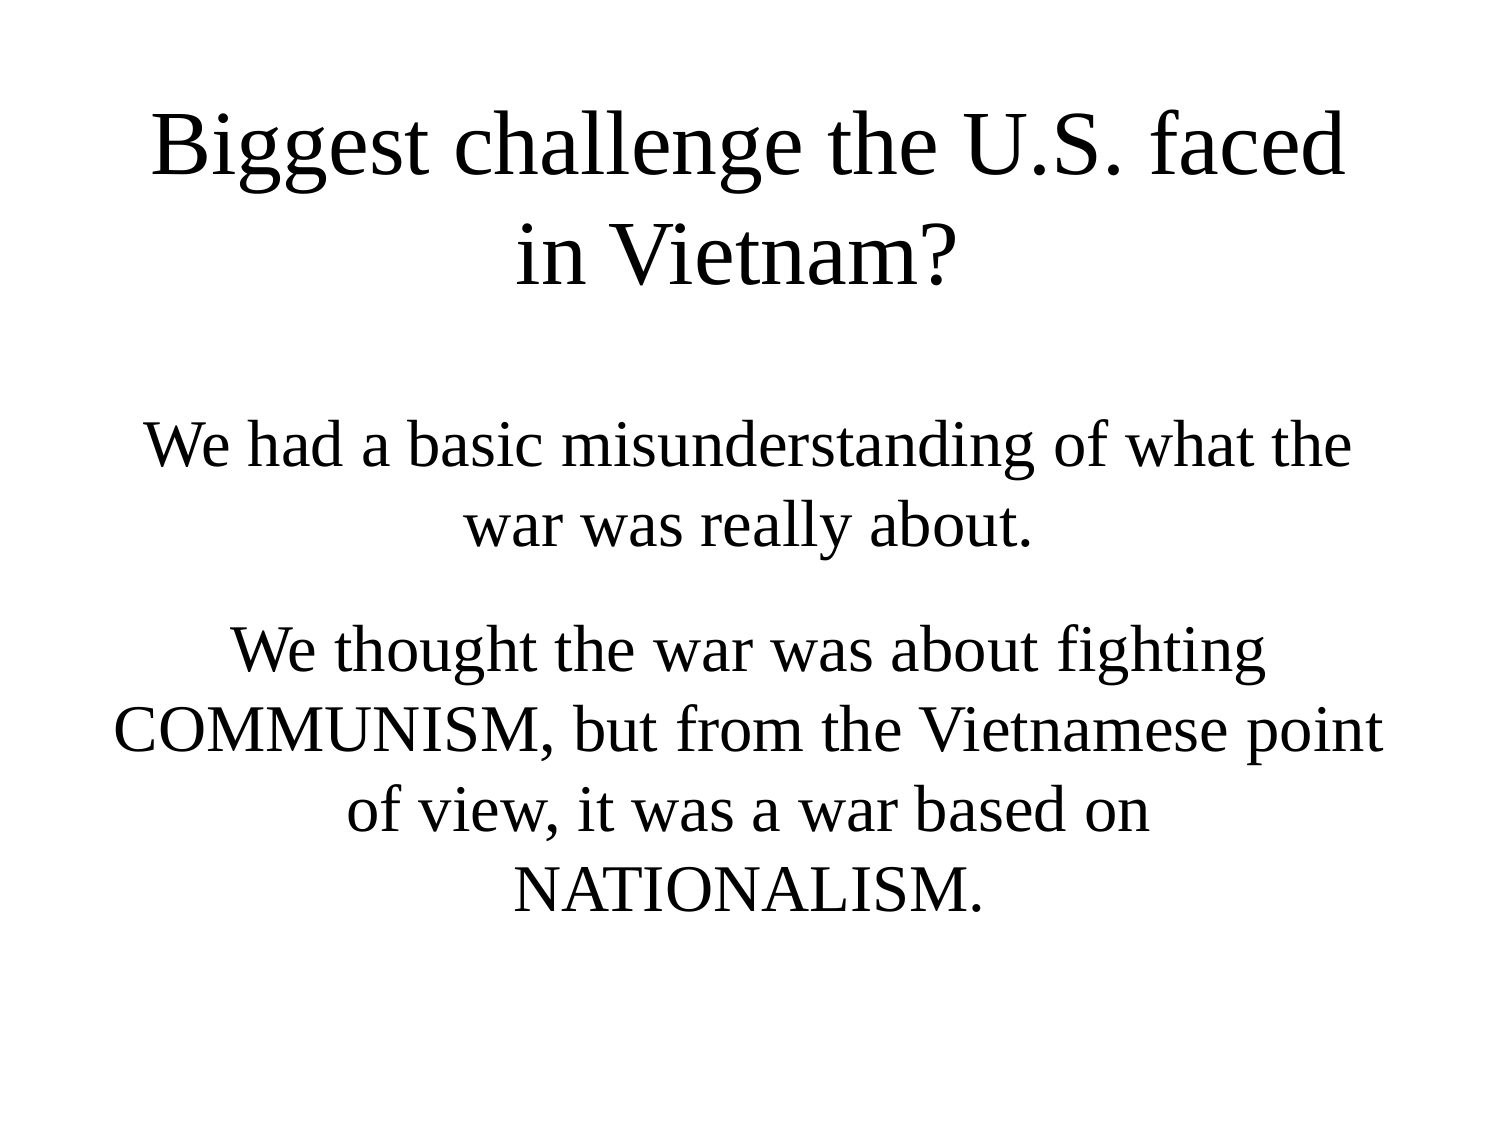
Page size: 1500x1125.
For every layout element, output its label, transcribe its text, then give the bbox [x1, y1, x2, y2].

text_box We had a basic misunderstanding of what the war was really about. We thought the war was about fighting COMMUNISM, but from the Vietnamese point of view, it was a war based on NATIONALISM. [112, 324, 1387, 1000]
text_box Biggest challenge the U.S. faced in Vietnam? [112, 75, 1387, 311]
